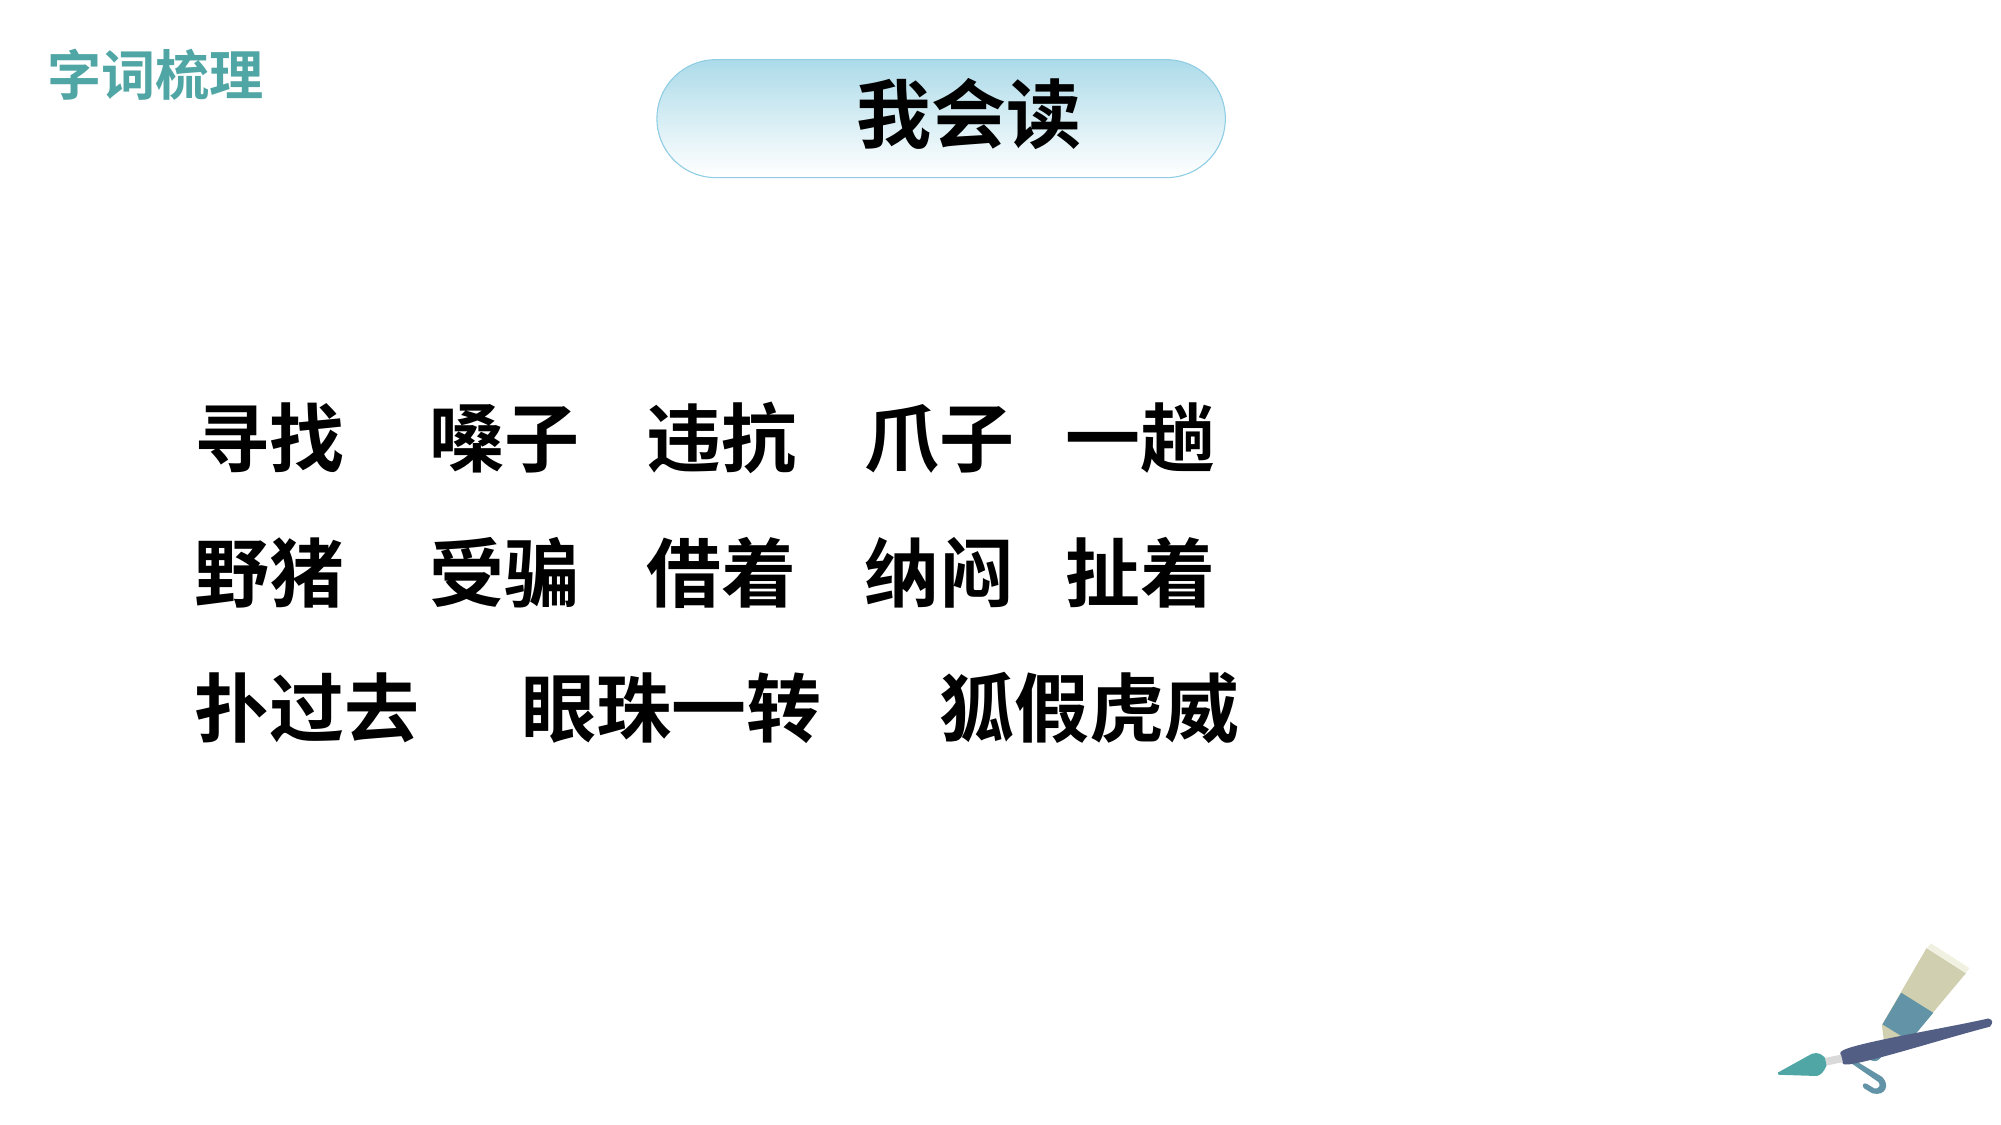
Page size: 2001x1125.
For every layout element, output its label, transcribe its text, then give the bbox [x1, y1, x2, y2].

text_box [656, 59, 1204, 179]
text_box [1811, 945, 1974, 1125]
text_box 寻找 嗓子 违抗 爪子 一趟 野猪 受骗 借着 纳闷 扯着 扑过去 眼珠一转 狐假虎威 [174, 336, 1779, 762]
text_box 我会读 [730, 59, 1208, 165]
text_box [1208, 76, 1226, 162]
text_box 字词梳理 [32, 33, 347, 114]
